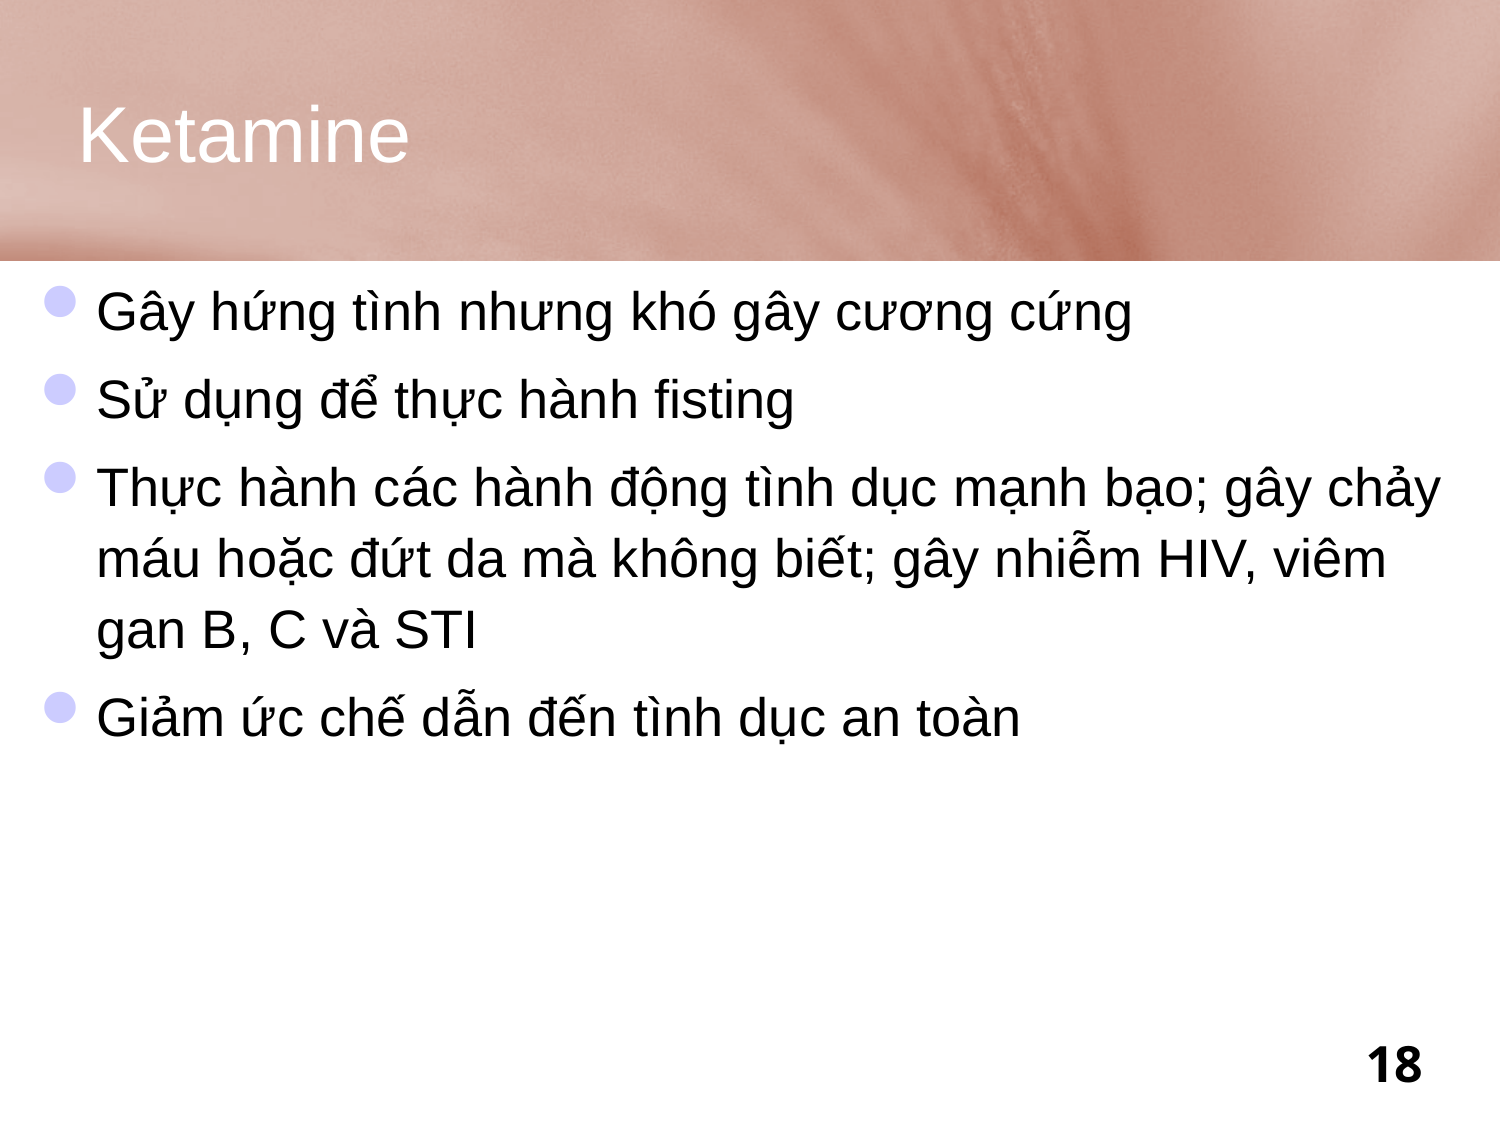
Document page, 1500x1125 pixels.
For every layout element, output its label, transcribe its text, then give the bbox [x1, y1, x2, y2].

title Ketamine [62, 37, 1413, 226]
picture [0, 0, 1500, 261]
list Gây hứng tình nhưng khó gây cương cứng Sử dụng để thực hành fisting Thực hành các hành động tình dục mạnh bạo; gây chảy máu hoặc đứt da mà không biết; gây nhiễm HIV, viêm gan B, C và STI Giảm ức chế dẫn đến tình dục an toàn [24, 262, 1476, 1063]
slide_number 18 [1087, 1024, 1438, 1101]
